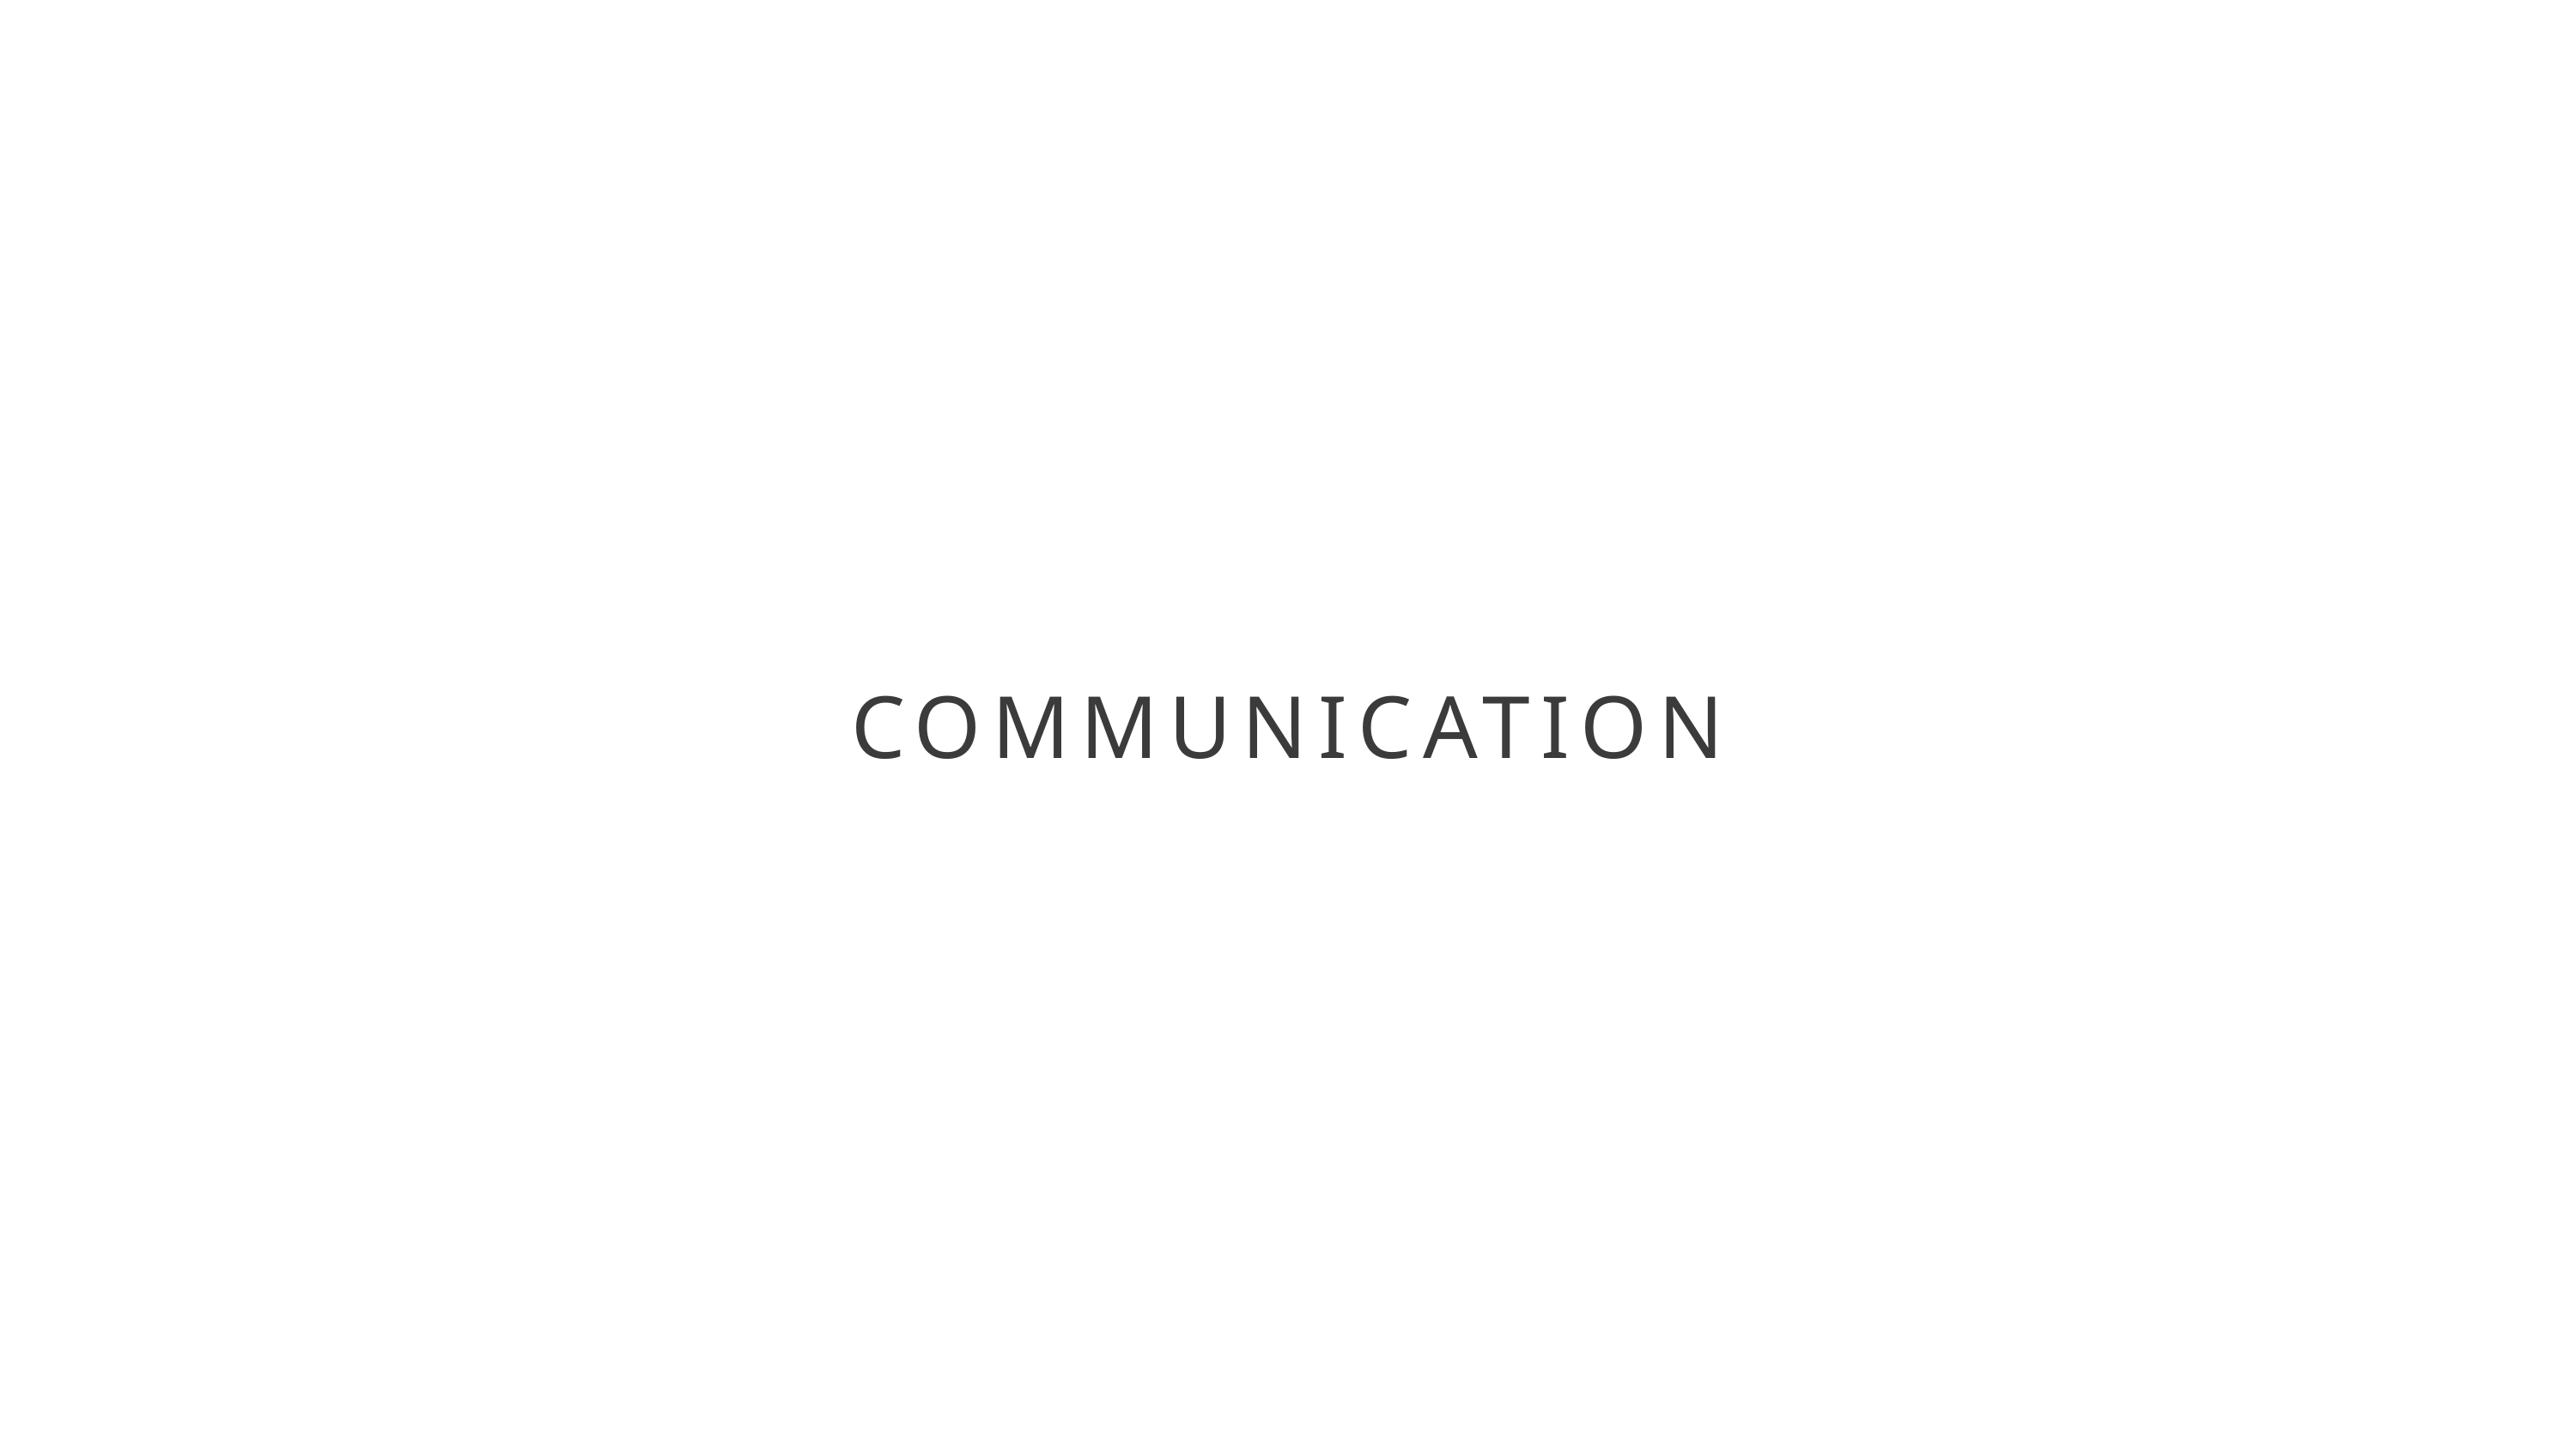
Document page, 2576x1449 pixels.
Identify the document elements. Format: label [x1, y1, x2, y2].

title [129, 647, 2447, 801]
